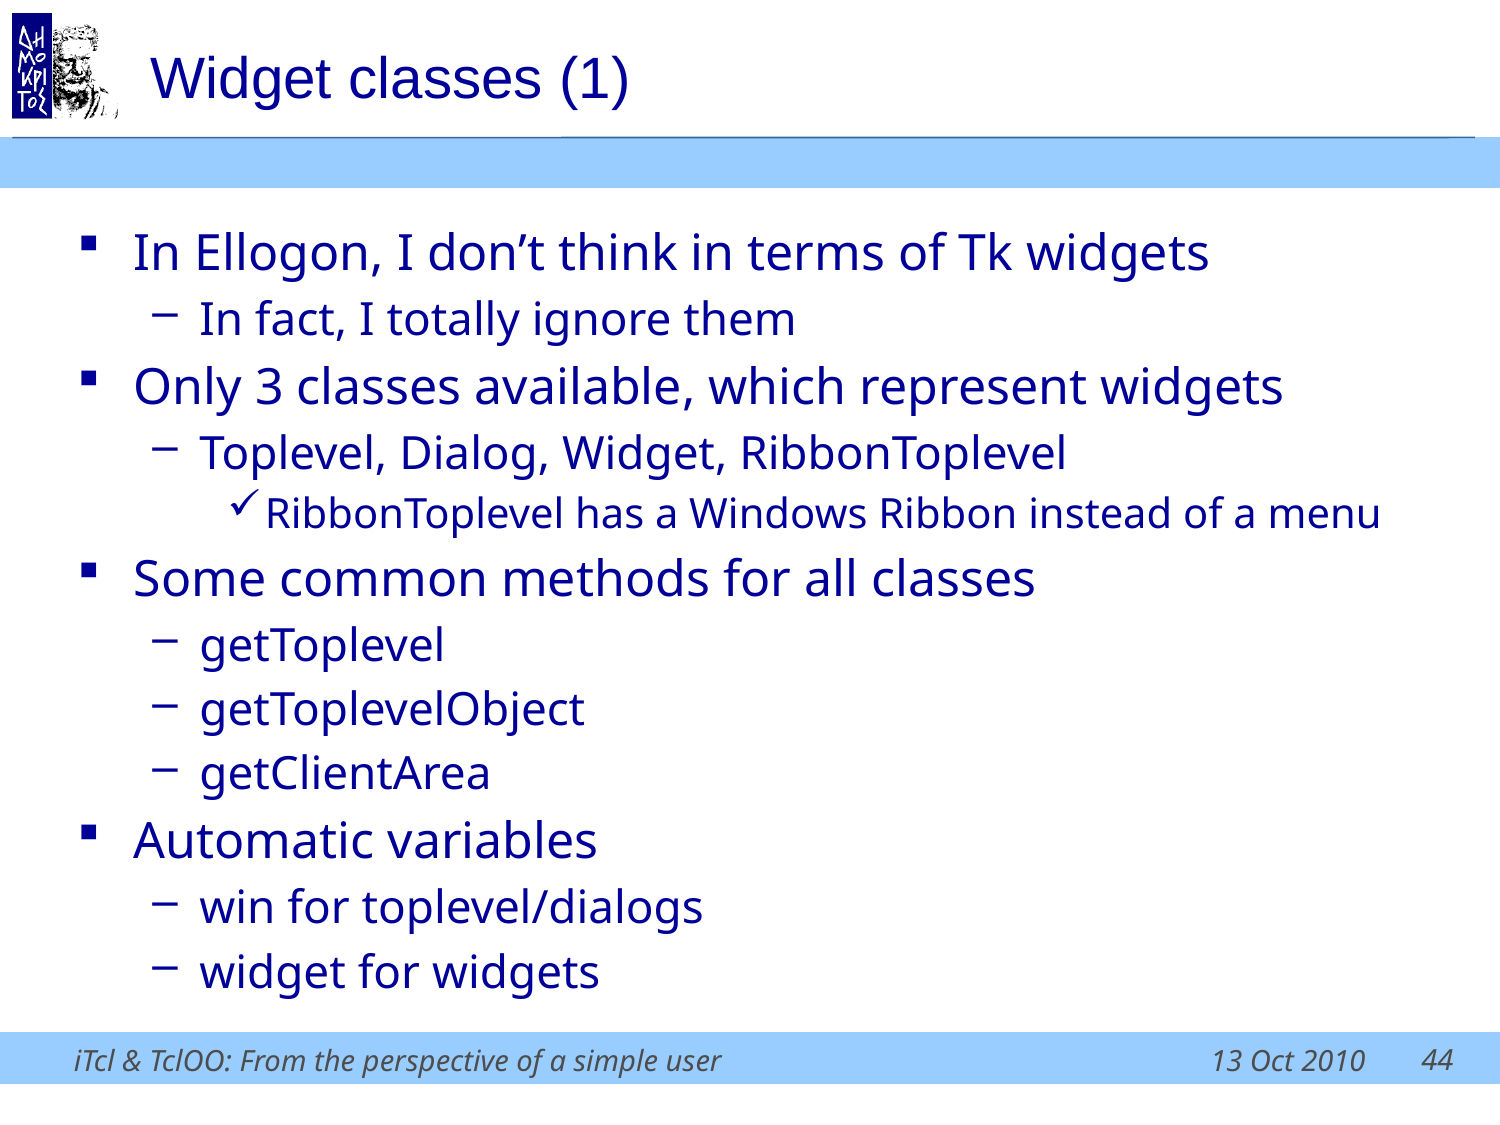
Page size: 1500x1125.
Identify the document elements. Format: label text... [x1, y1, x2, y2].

footer iTcl & TclOO: From the perspective of a simple user [58, 1034, 1190, 1086]
picture [11, 13, 118, 120]
list In Ellogon, I don’t think in terms of Tk widgets In fact, I totally ignore them Only 3 classes available, which represent widgets Toplevel, Dialog, Widget, RibbonToplevel RibbonToplevel has a Windows Ribbon instead of a menu Some common methods for all classes getToplevel getToplevelObject getClientArea Automatic variables win for toplevel/dialogs widget for widgets [62, 212, 1476, 1001]
title Widget classes (1) [135, 12, 1476, 138]
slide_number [1190, 1034, 1381, 1086]
slide_number 44 [1399, 1033, 1476, 1084]
